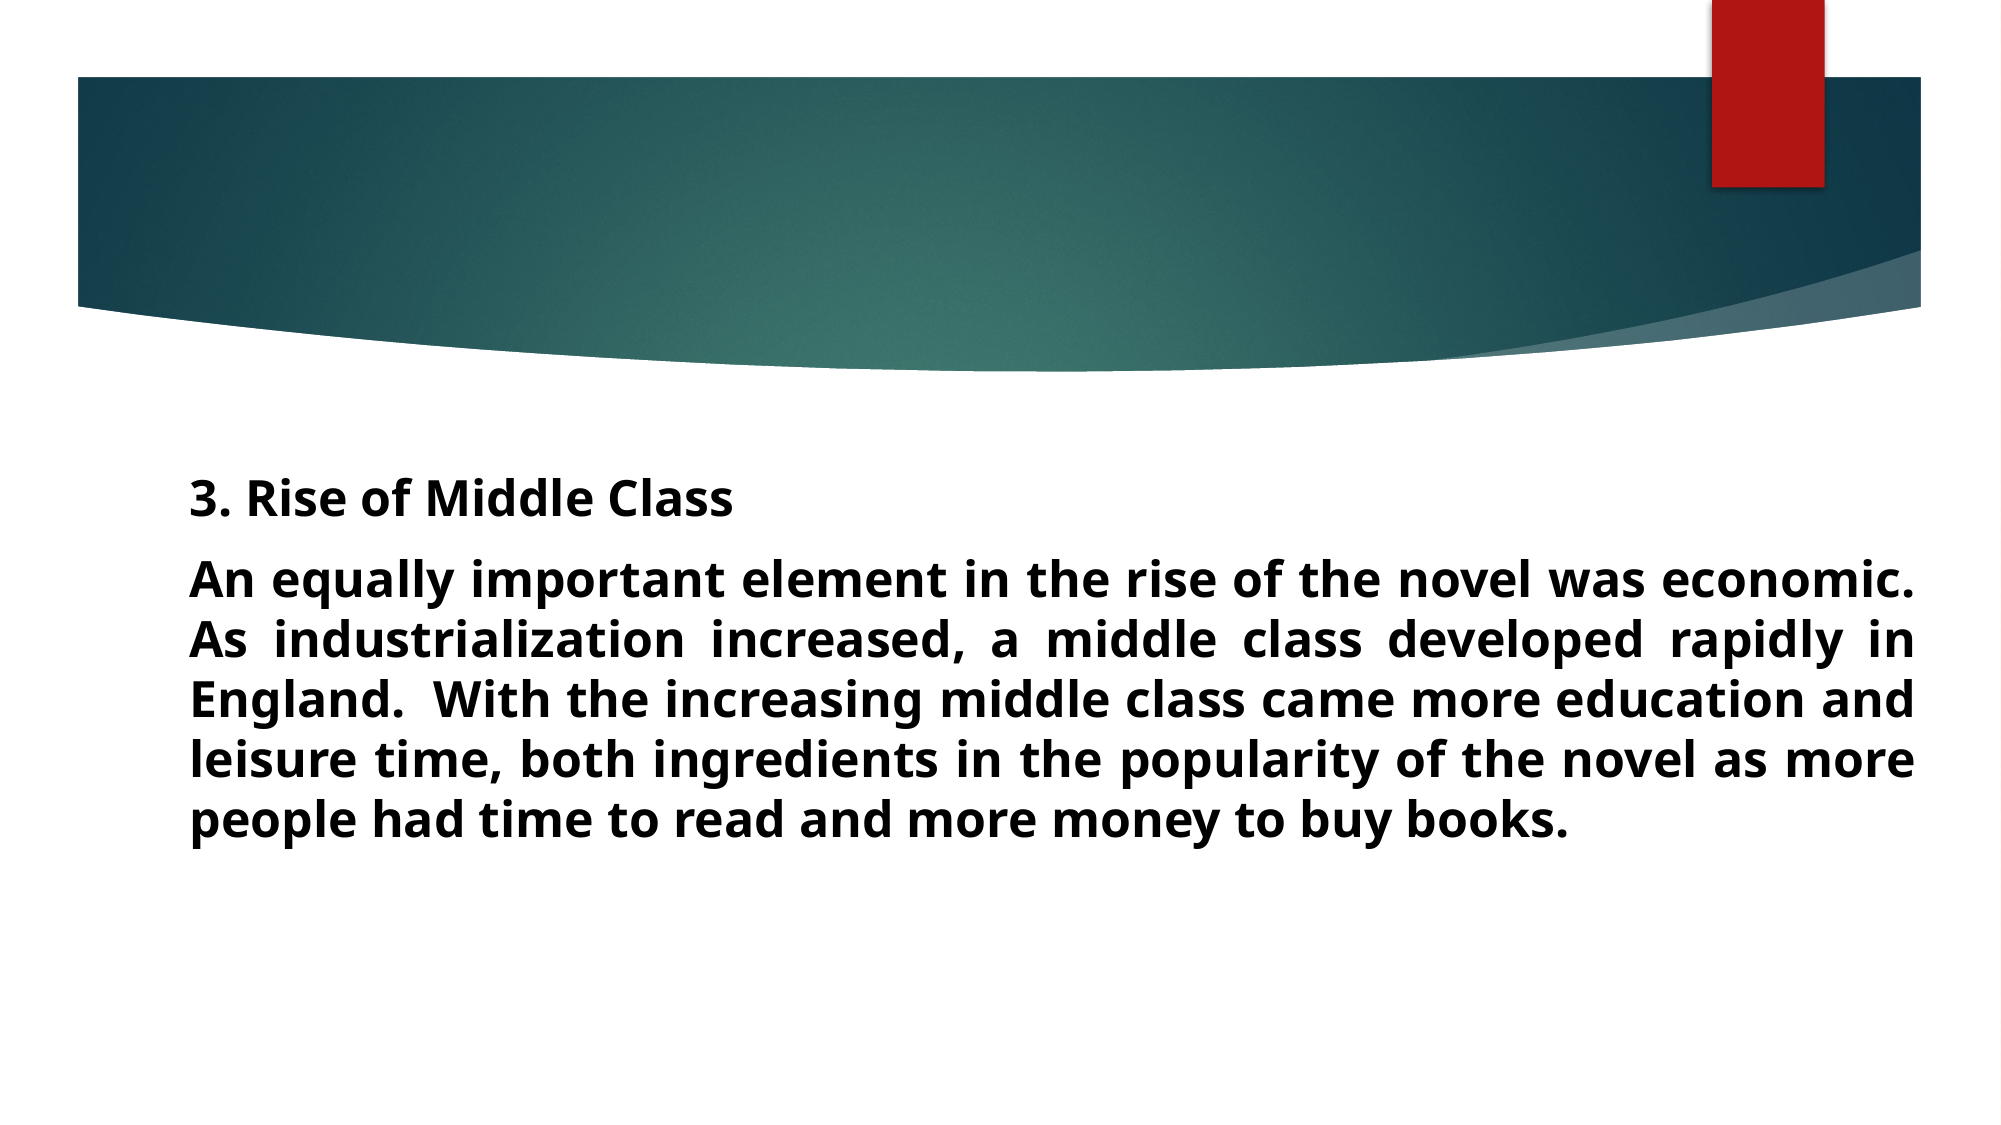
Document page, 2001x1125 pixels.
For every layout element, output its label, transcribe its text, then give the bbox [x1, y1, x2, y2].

list 3. Rise of Middle Class An equally important element in the rise of the novel was economic. As industrialization increased, a middle class developed rapidly in England. With the increasing middle class came more education and leisure time, both ingredients in the popularity of the novel as more people had time to read and more money to buy books. [174, 378, 1932, 1051]
